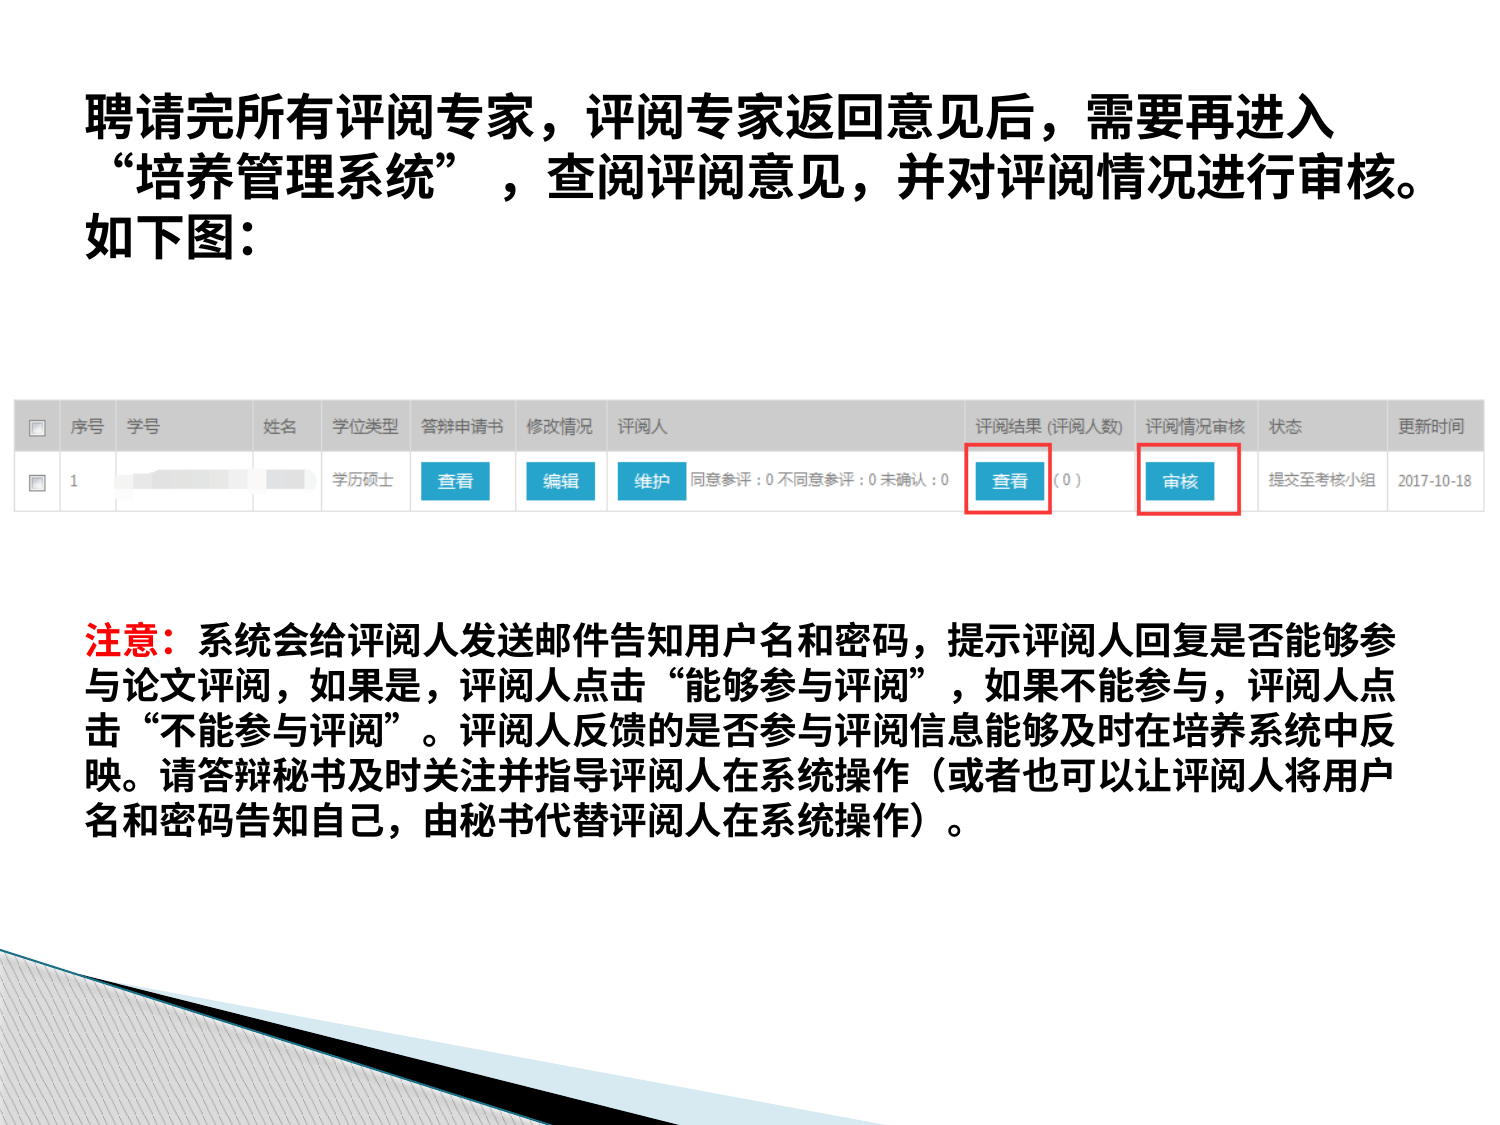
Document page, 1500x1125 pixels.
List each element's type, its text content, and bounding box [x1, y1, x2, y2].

text_box 注意：系统会给评阅人发送邮件告知用户名和密码，提示评阅人回复是否能够参与论文评阅，如果是，评阅人点击“能够参与评阅”，如果不能参与，评阅人点击“不能参与评阅”。评阅人反馈的是否参与评阅信息能够及时在培养系统中反映。请答辩秘书及时关注并指导评阅人在系统操作（或者也可以让评阅人将用户名和密码告知自己，由秘书代替评阅人在系统操作）。 [70, 609, 1430, 850]
title 聘请完所有评阅专家，评阅专家返回意见后，需要再进入“培养管理系统” ，查阅评阅意见，并对评阅情况进行审核。如下图： [70, 82, 1421, 270]
picture [0, 374, 1500, 522]
